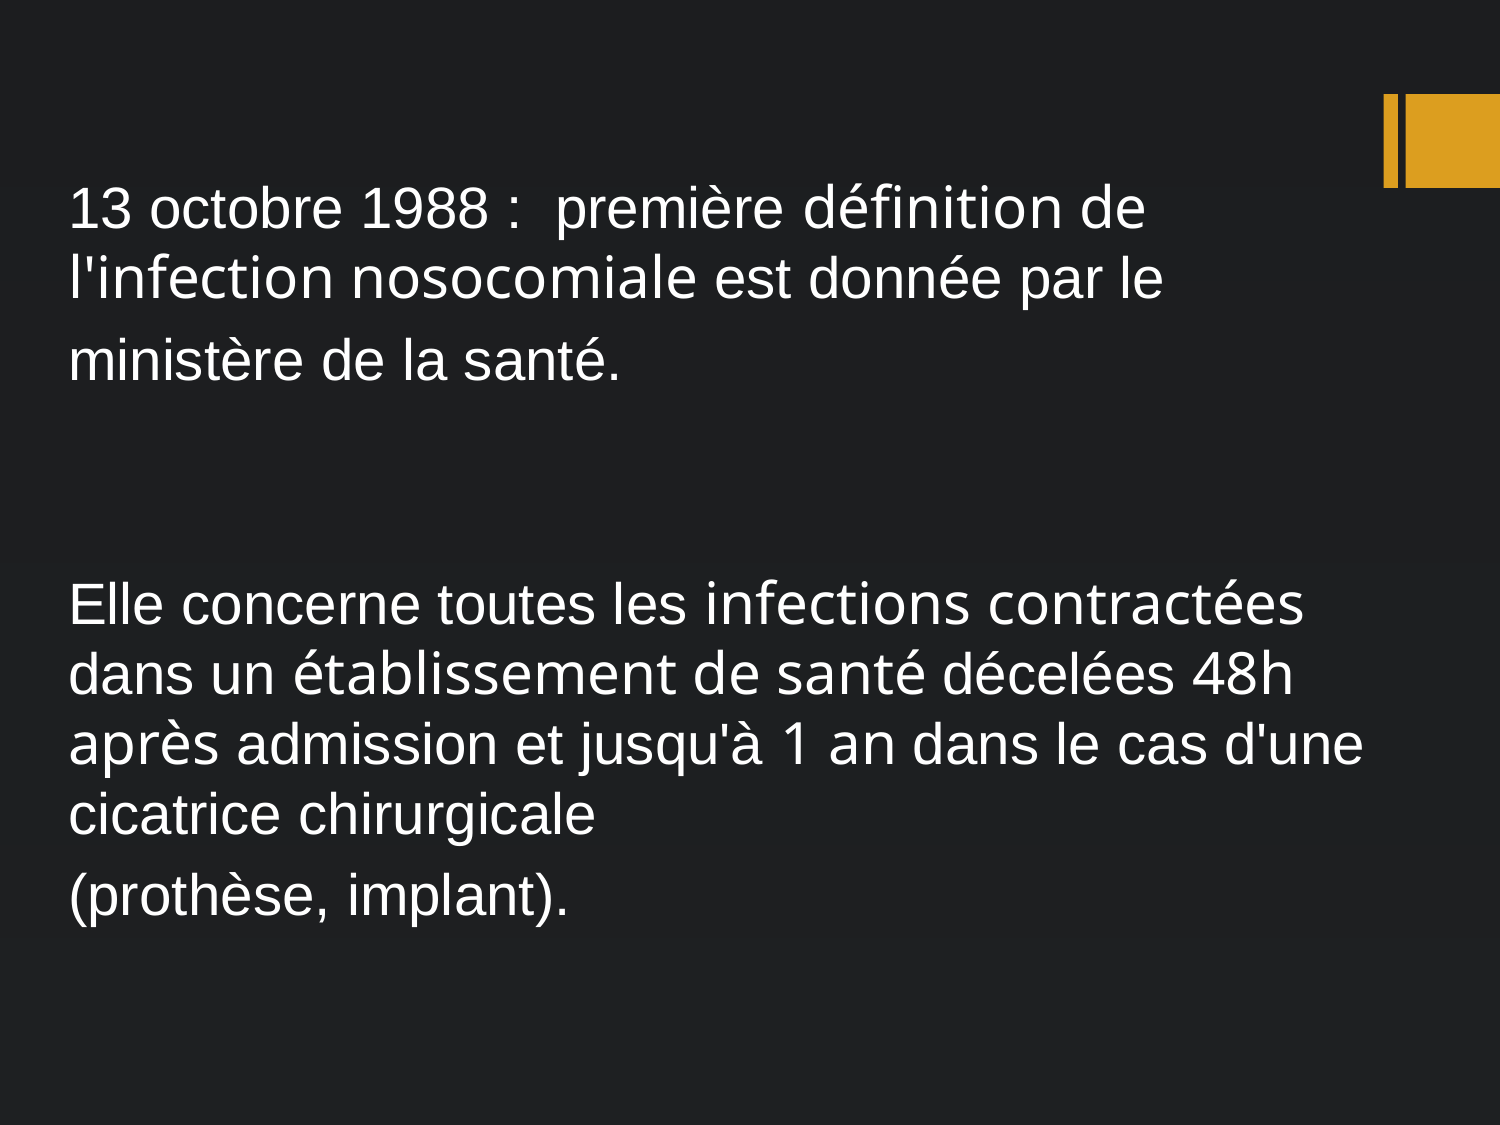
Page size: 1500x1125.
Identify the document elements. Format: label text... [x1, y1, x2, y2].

list 13 octobre 1988 : première définition de l'infection nosocomiale est donnée par le ministère de la santé. Elle concerne toutes les infections contractées dans un établissement de santé décelées 48h après admission et jusqu'à 1 an dans le cas d'une cicatrice chirurgicale (prothèse, implant). [53, 42, 1425, 1005]
